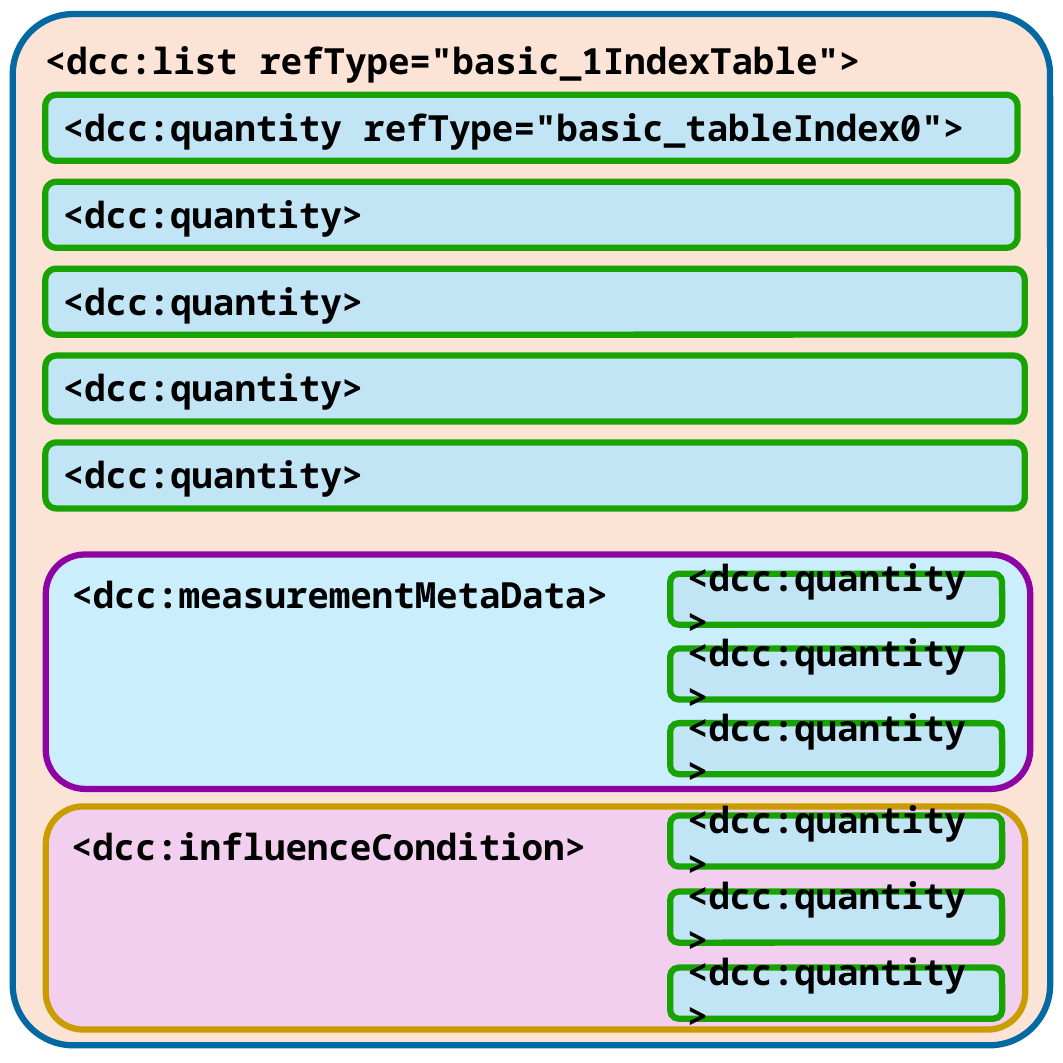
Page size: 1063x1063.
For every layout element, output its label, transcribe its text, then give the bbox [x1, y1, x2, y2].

text_box <dcc:quantity> [670, 573, 1003, 625]
text_box <dcc:quantity> [670, 648, 1003, 700]
text_box <dcc:measurementMetaData> [45, 554, 1031, 789]
text_box <dcc:quantity> [45, 268, 1025, 335]
text_box <dcc:quantity> [670, 967, 1003, 1019]
text_box <dcc:quantity> [45, 355, 1025, 422]
text_box <dcc:quantity> [670, 815, 1003, 867]
text_box <dcc:quantity> [670, 891, 1003, 943]
text_box <dcc:quantity refType="basic_tableIndex0"> [45, 94, 1018, 161]
text_box <dcc:quantity> [45, 181, 1018, 248]
text_box <dcc:quantity> [45, 442, 1025, 509]
text_box <dcc:quantity> [670, 723, 1003, 775]
text_box <dcc:influenceCondition> [45, 806, 1026, 1030]
text_box <dcc:list refType="basic_1IndexTable"> [12, 14, 1051, 1046]
